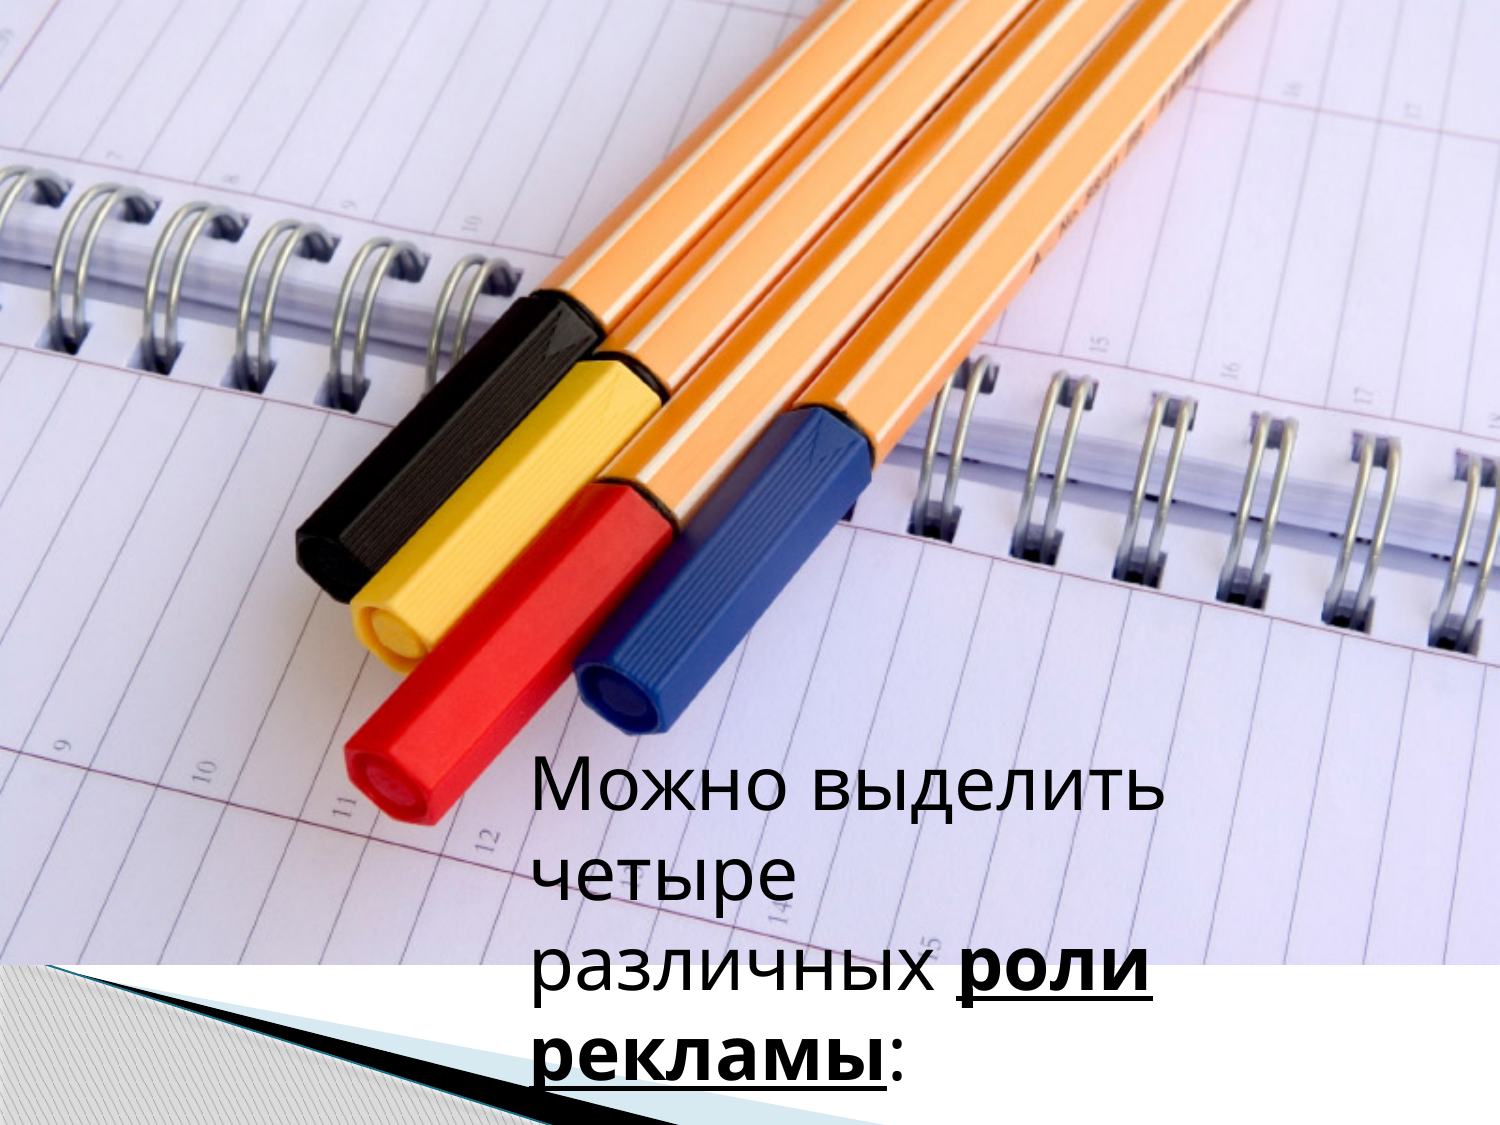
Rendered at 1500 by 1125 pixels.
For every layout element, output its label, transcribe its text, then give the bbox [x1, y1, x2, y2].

picture [0, 0, 1500, 965]
text_box Можно выделить четыре различных роли рекламы: [513, 975, 1306, 1103]
